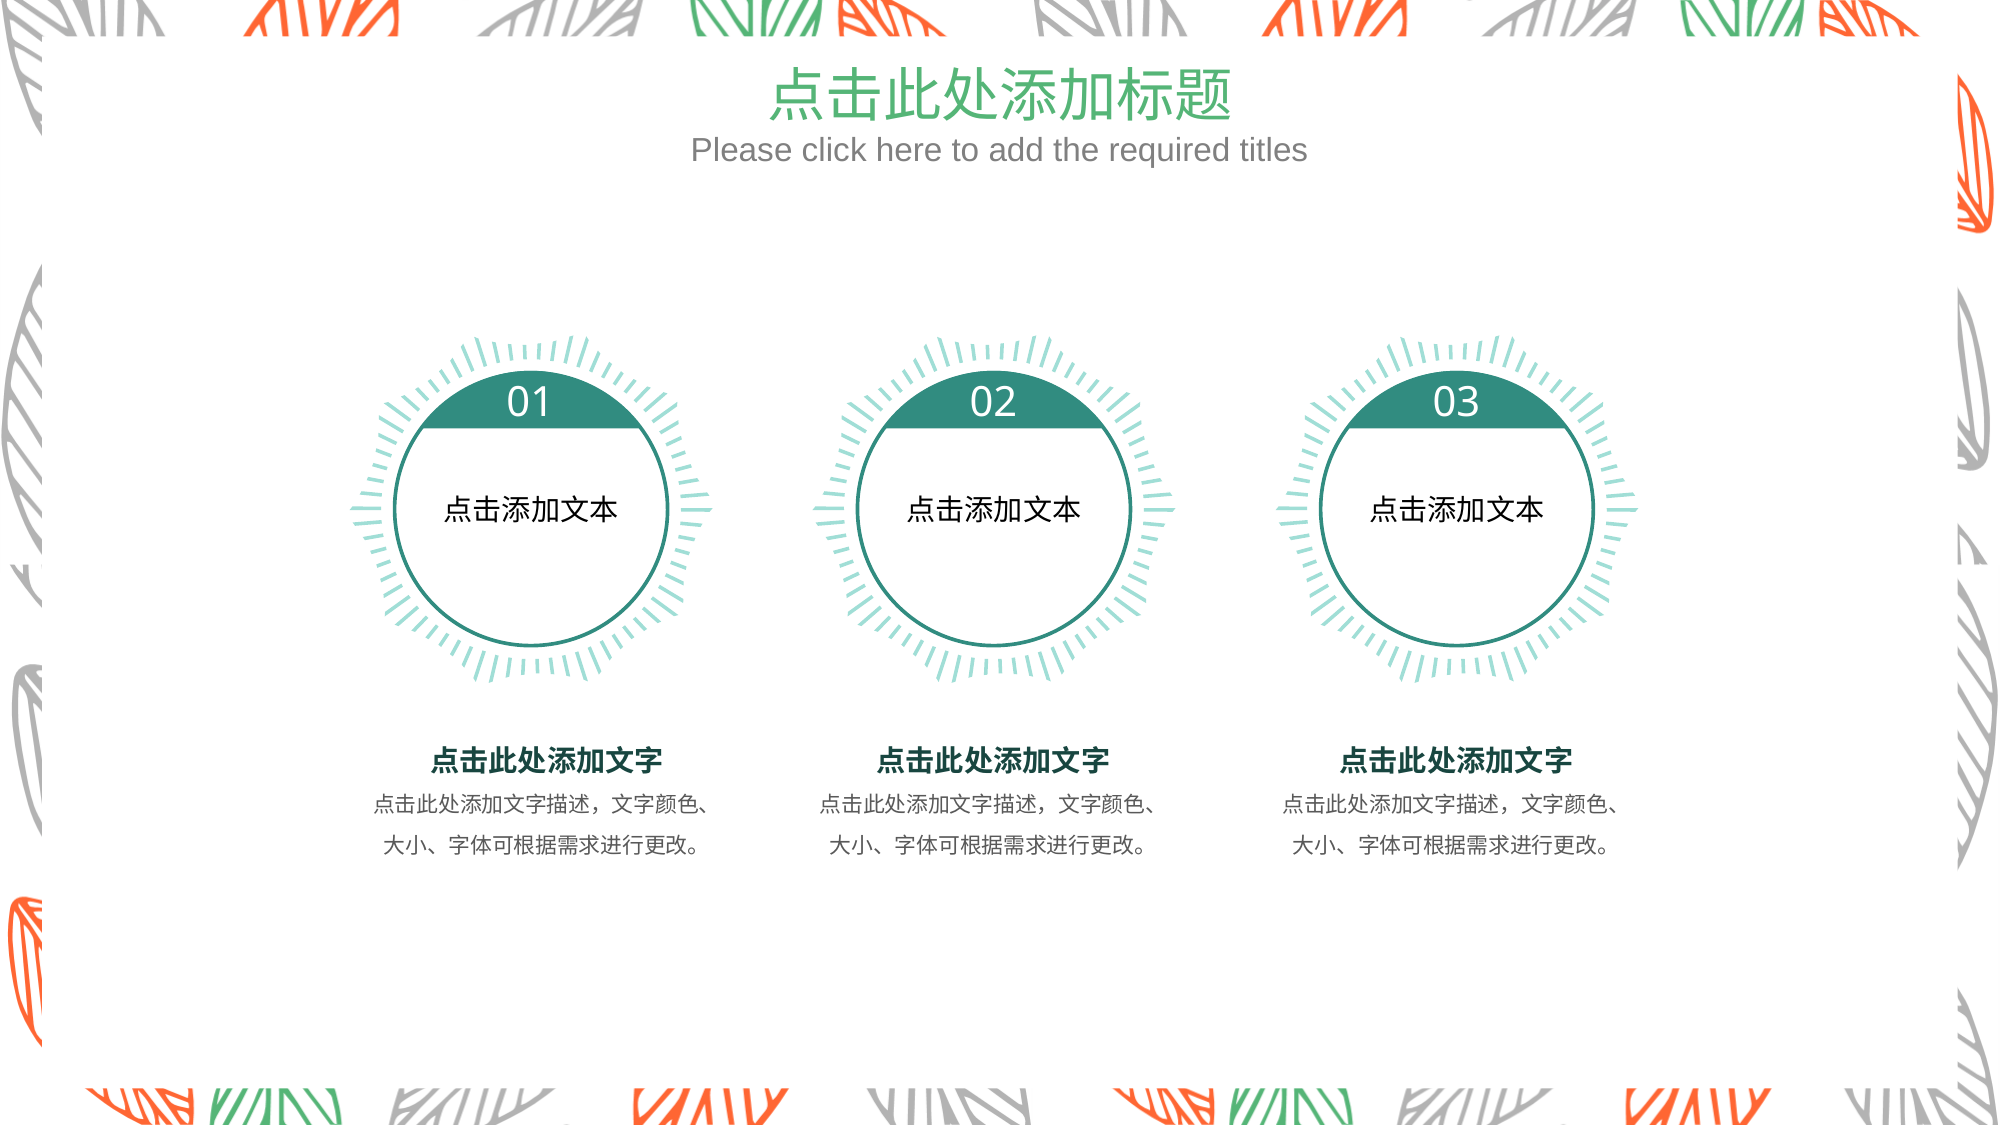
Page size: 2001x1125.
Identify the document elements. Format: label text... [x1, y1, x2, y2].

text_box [812, 335, 1176, 683]
text_box 点击此处添加文字 点击此处添加文字描述，文字颜色、大小、字体可根据需求进行更改。 [349, 717, 745, 866]
text_box 点击此处添加标题 [713, 51, 1287, 136]
text_box Please click here to add the required titles [675, 120, 1325, 176]
text_box 点击此处添加文字 点击此处添加文字描述，文字颜色、大小、字体可根据需求进行更改。 [1258, 717, 1655, 866]
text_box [1275, 335, 1639, 683]
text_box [349, 335, 713, 683]
text_box 点击此处添加文字 点击此处添加文字描述，文字颜色、大小、字体可根据需求进行更改。 [795, 717, 1192, 866]
picture [0, 0, 2001, 1125]
